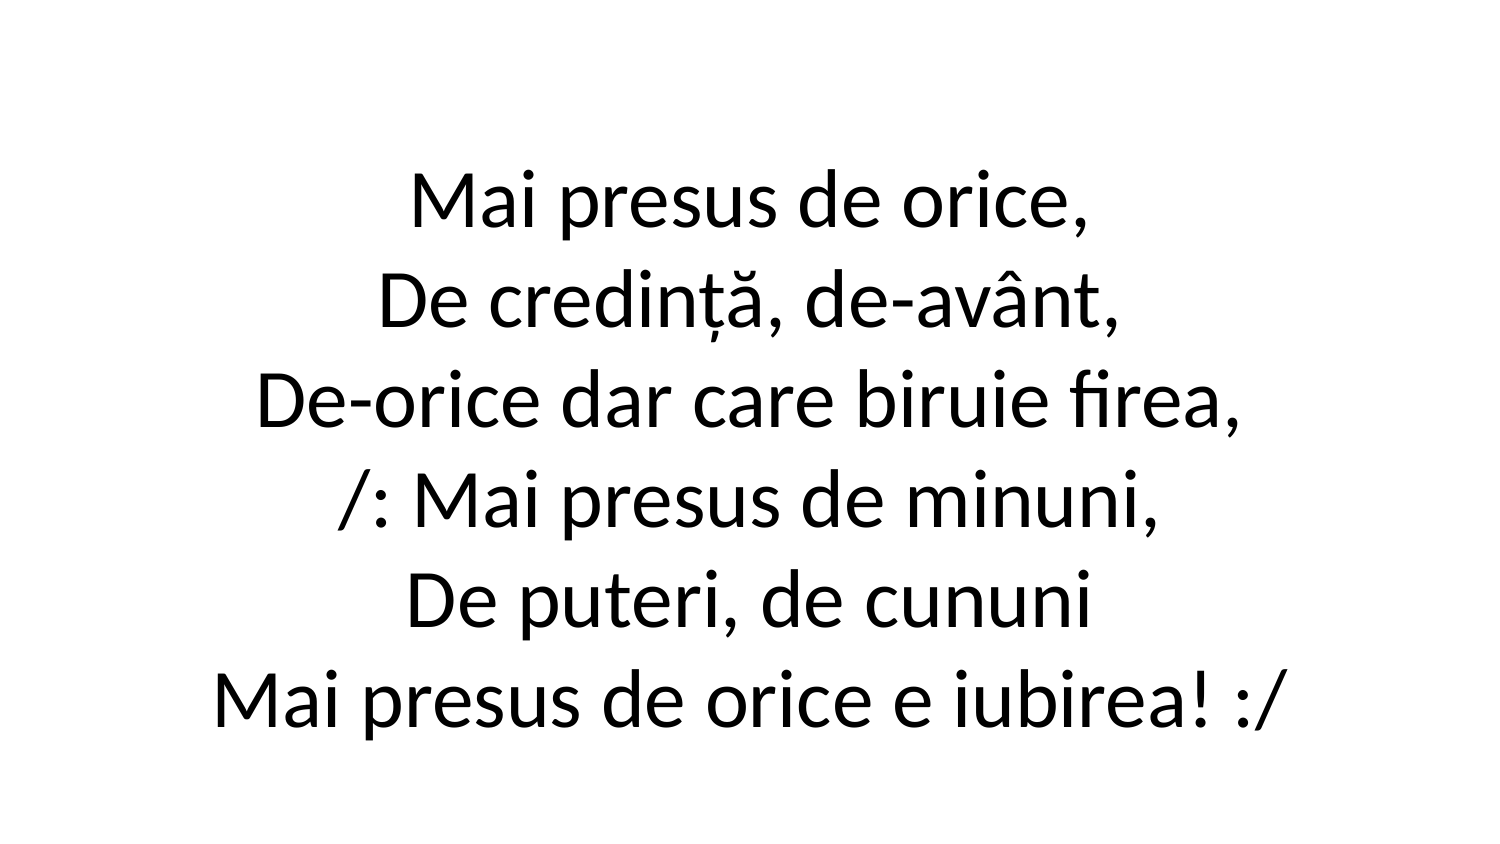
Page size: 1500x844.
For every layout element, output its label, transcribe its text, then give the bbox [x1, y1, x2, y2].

text_box Mai presus de orice, De credință, de-avânt, De-orice dar care biruie firea, /: Mai presus de minuni, De puteri, de cununi Mai presus de orice e iubirea! :/ [196, 92, 1304, 752]
